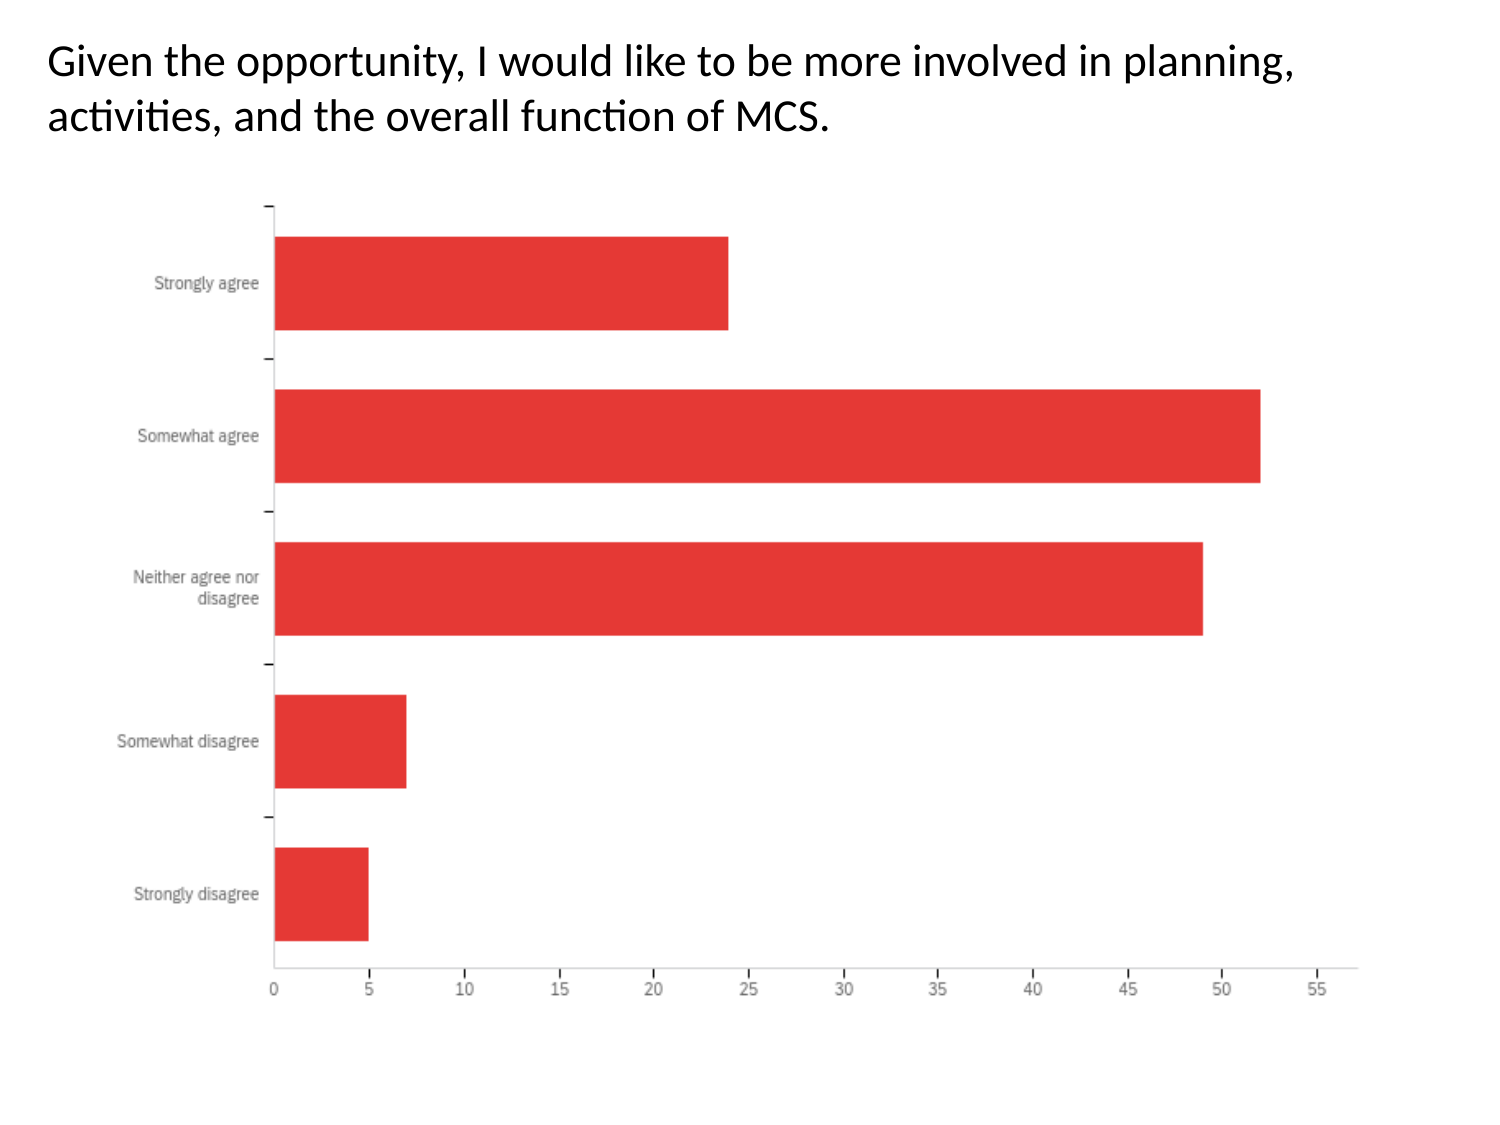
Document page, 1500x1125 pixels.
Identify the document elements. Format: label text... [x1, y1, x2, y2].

text_box Given the opportunity, I would like to be more involved in planning, activities, and the overall function of MCS. [32, 22, 1383, 84]
picture [93, 196, 1407, 1018]
